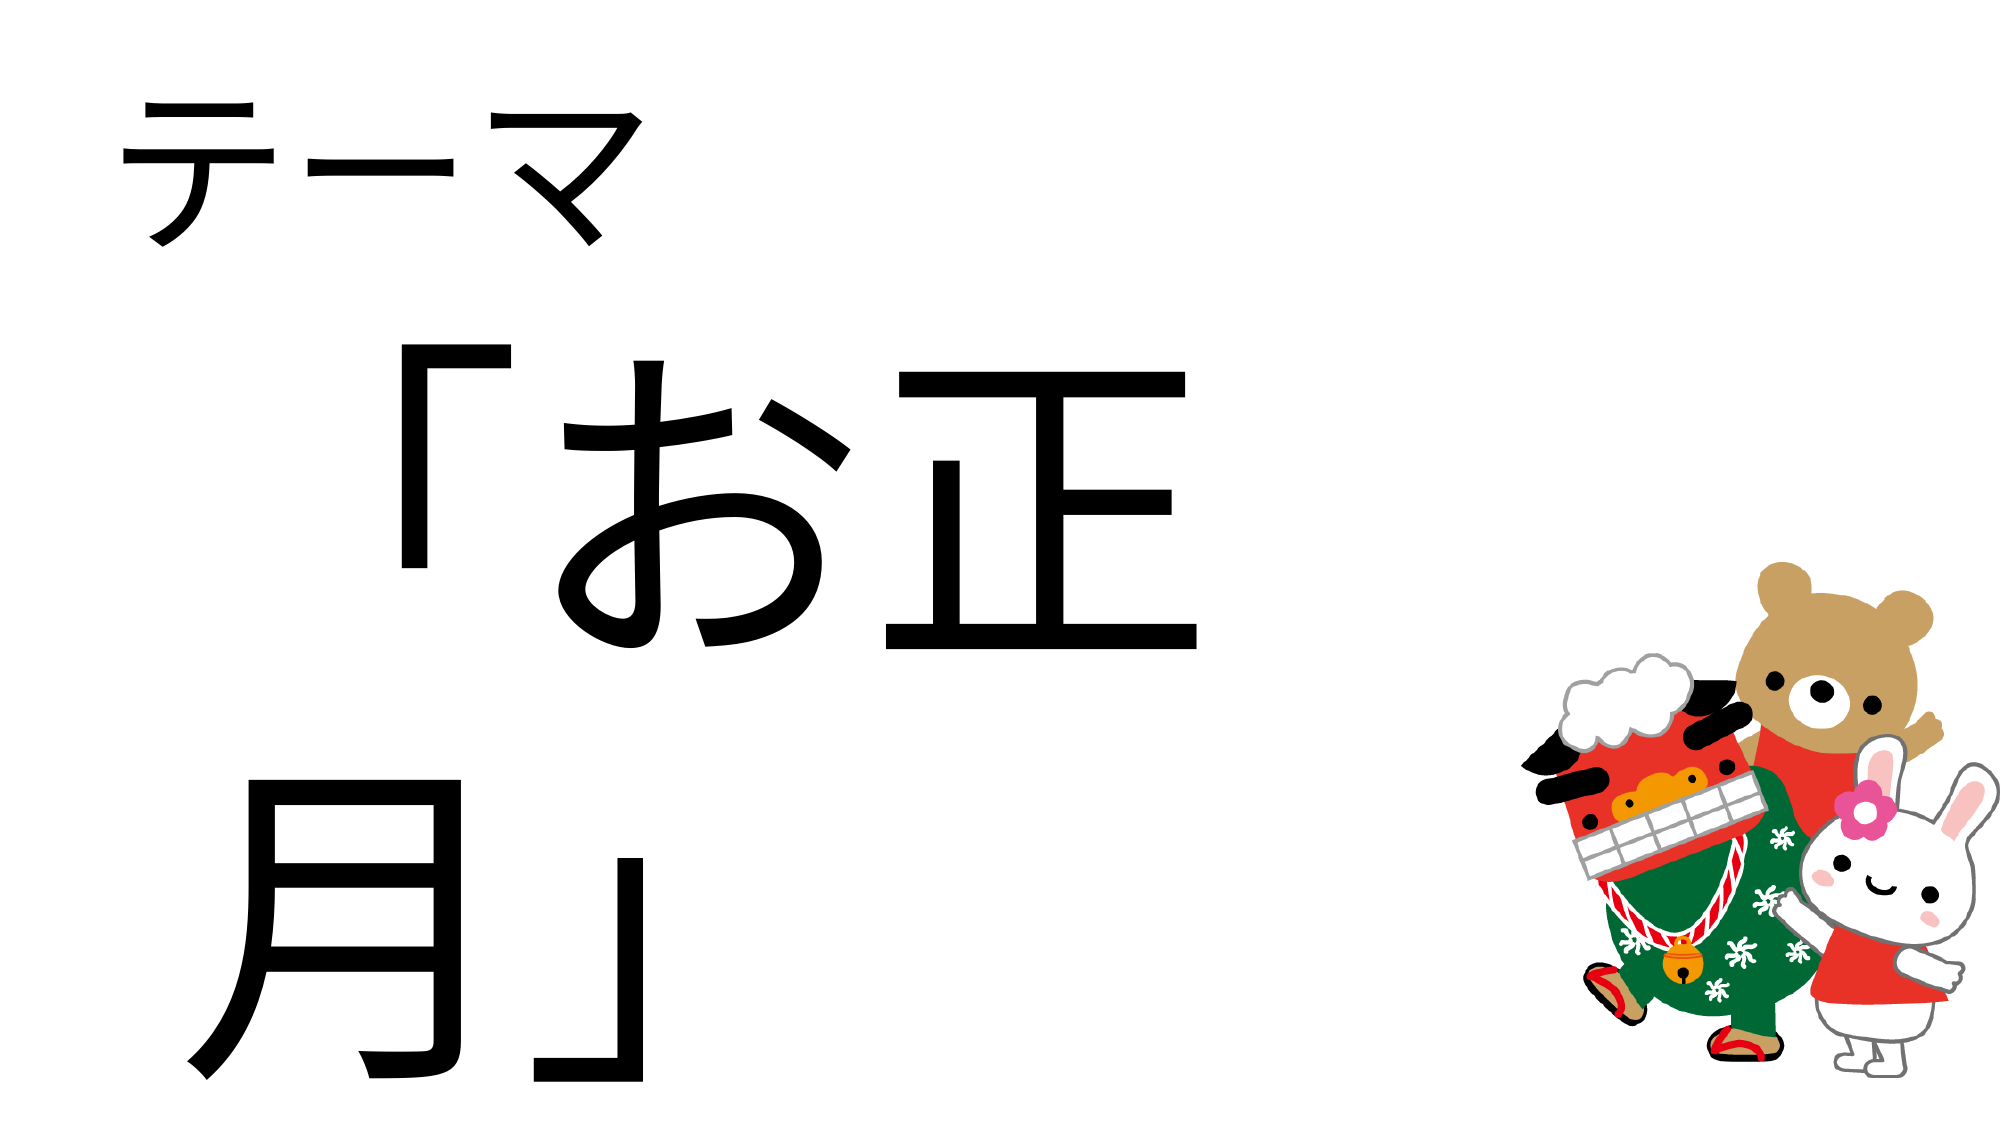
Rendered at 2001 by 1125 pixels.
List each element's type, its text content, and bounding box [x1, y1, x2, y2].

picture [1521, 562, 2000, 1078]
text_box 「お正月」 [162, 284, 1708, 1125]
text_box テーマ [91, 47, 1000, 282]
